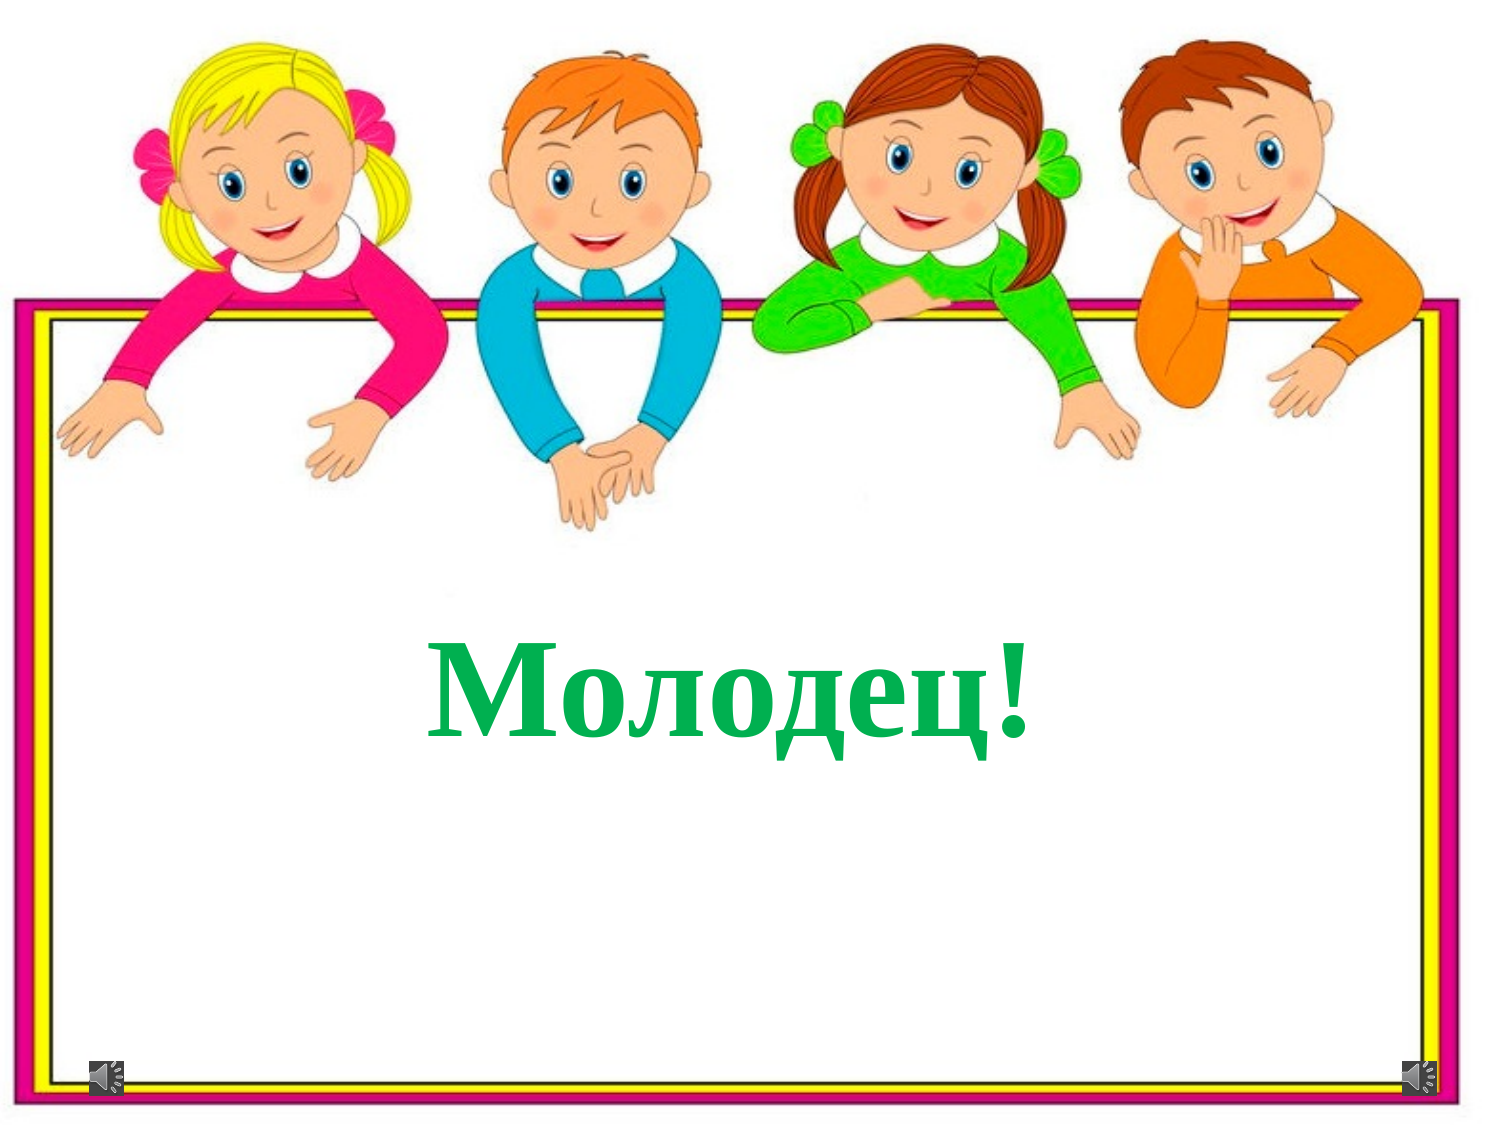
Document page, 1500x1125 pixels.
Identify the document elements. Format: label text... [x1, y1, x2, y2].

picture [0, 0, 1500, 1125]
title Молодец! [265, 586, 1199, 774]
